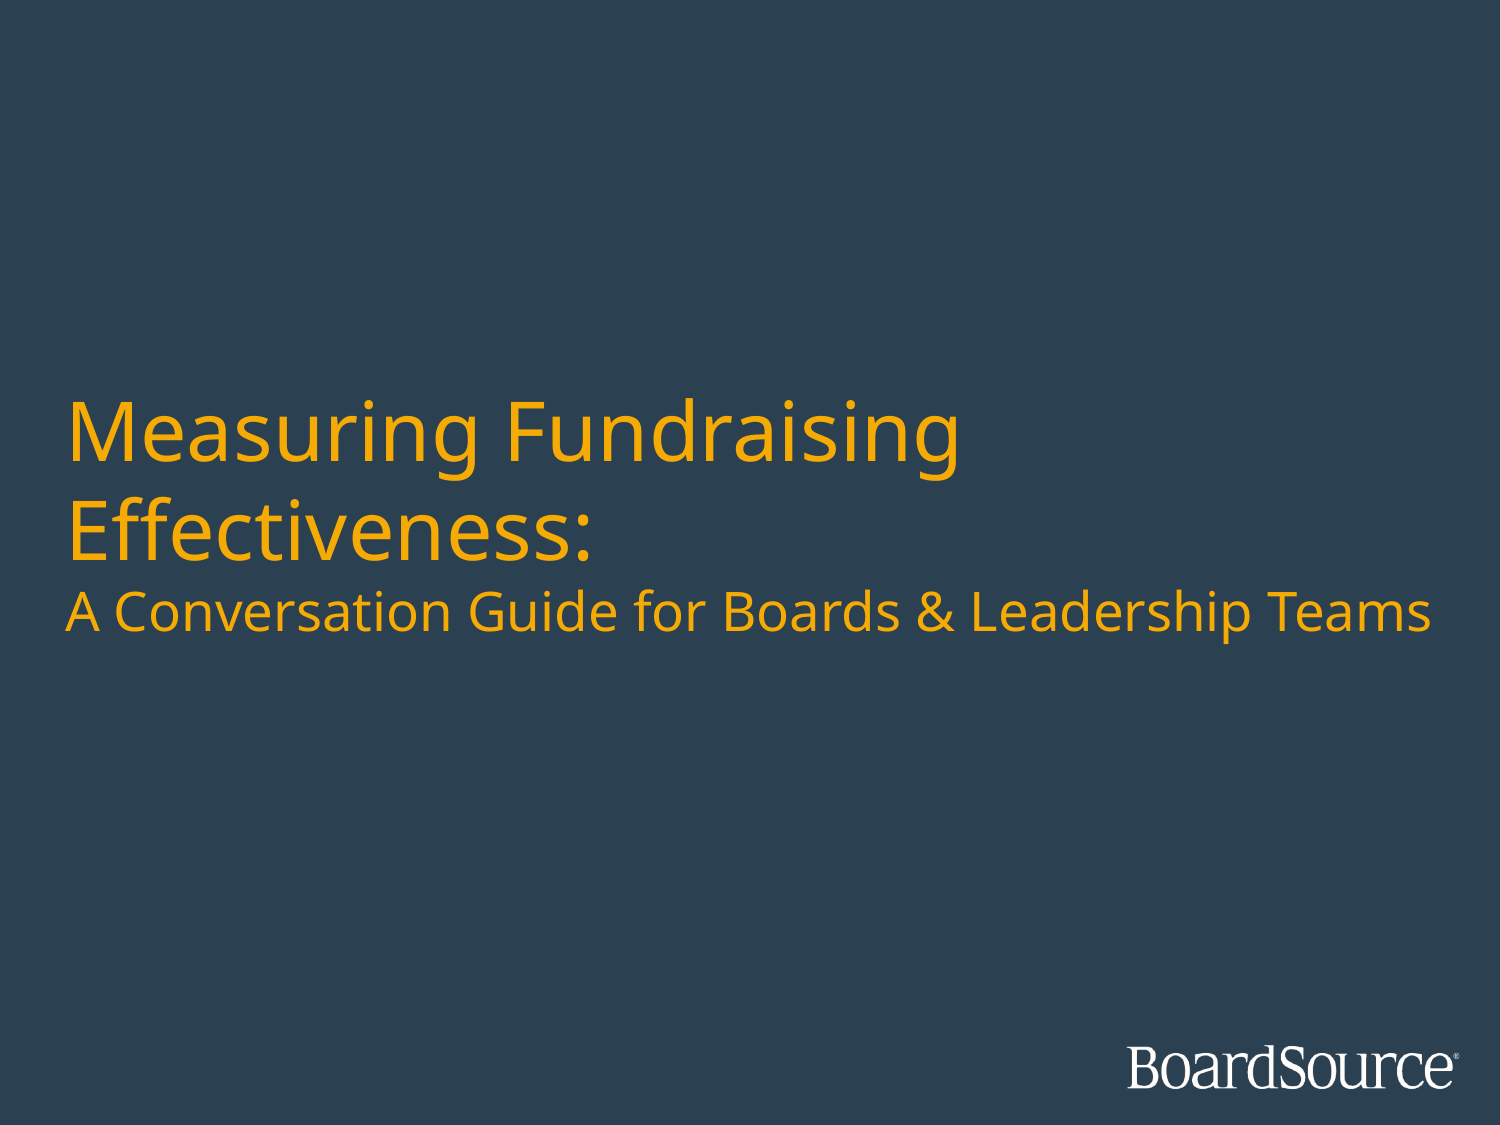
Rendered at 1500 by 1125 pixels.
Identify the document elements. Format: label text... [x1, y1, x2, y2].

picture [1124, 1043, 1463, 1091]
title Measuring Fundraising Effectiveness: A Conversation Guide for Boards & Leadership Teams [50, 312, 1463, 650]
